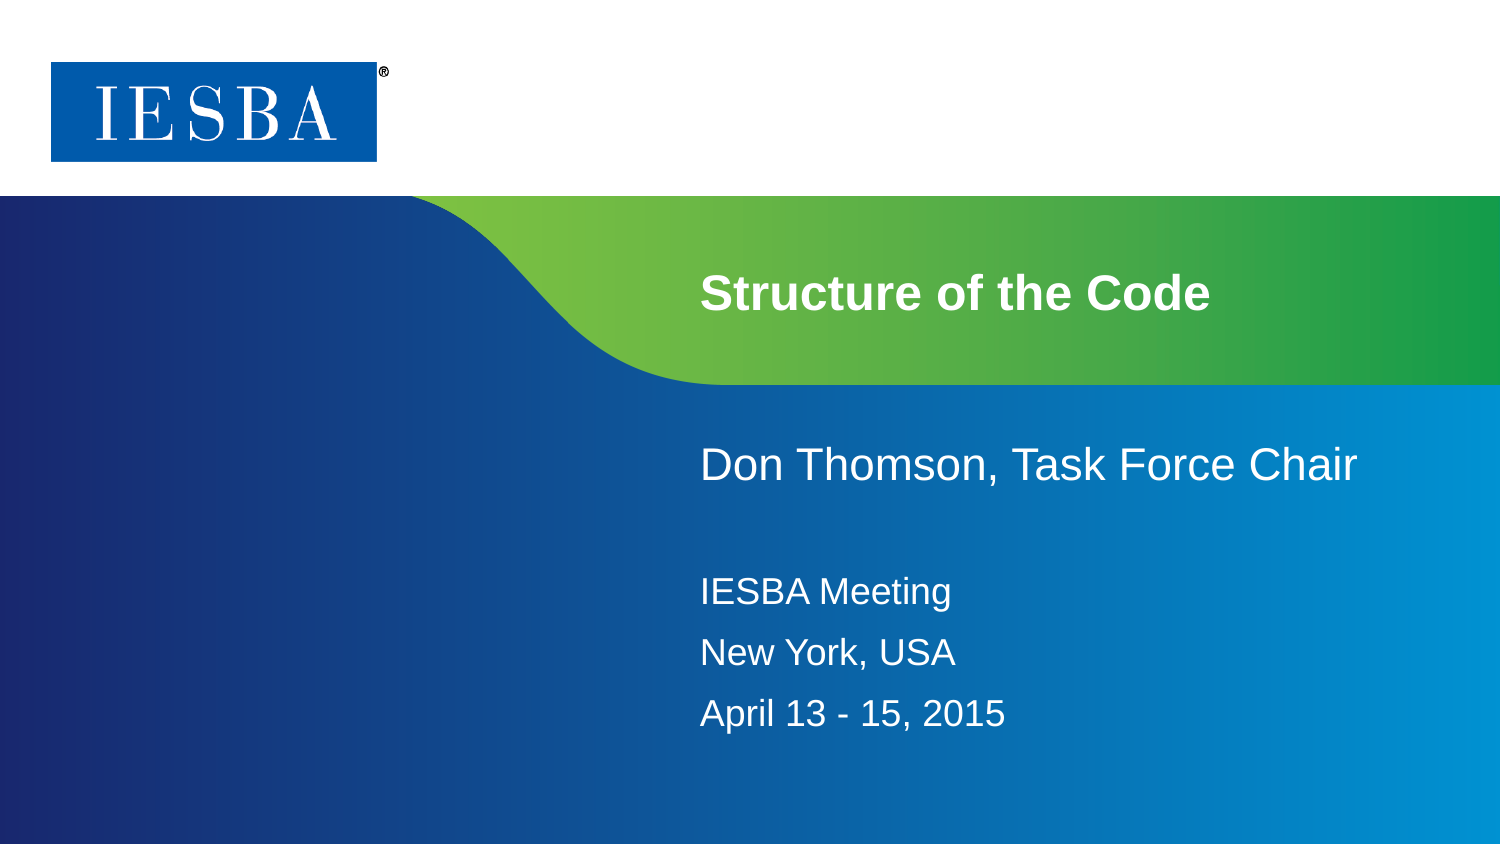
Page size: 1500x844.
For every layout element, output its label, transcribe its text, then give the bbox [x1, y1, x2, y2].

picture [412, 196, 1500, 385]
picture [51, 62, 389, 162]
title Structure of the Code [699, 229, 1463, 352]
subtitle Don Thomson, Task Force Chair IESBA Meeting New York, USA April 13 - 15, 2015 [699, 434, 1488, 785]
